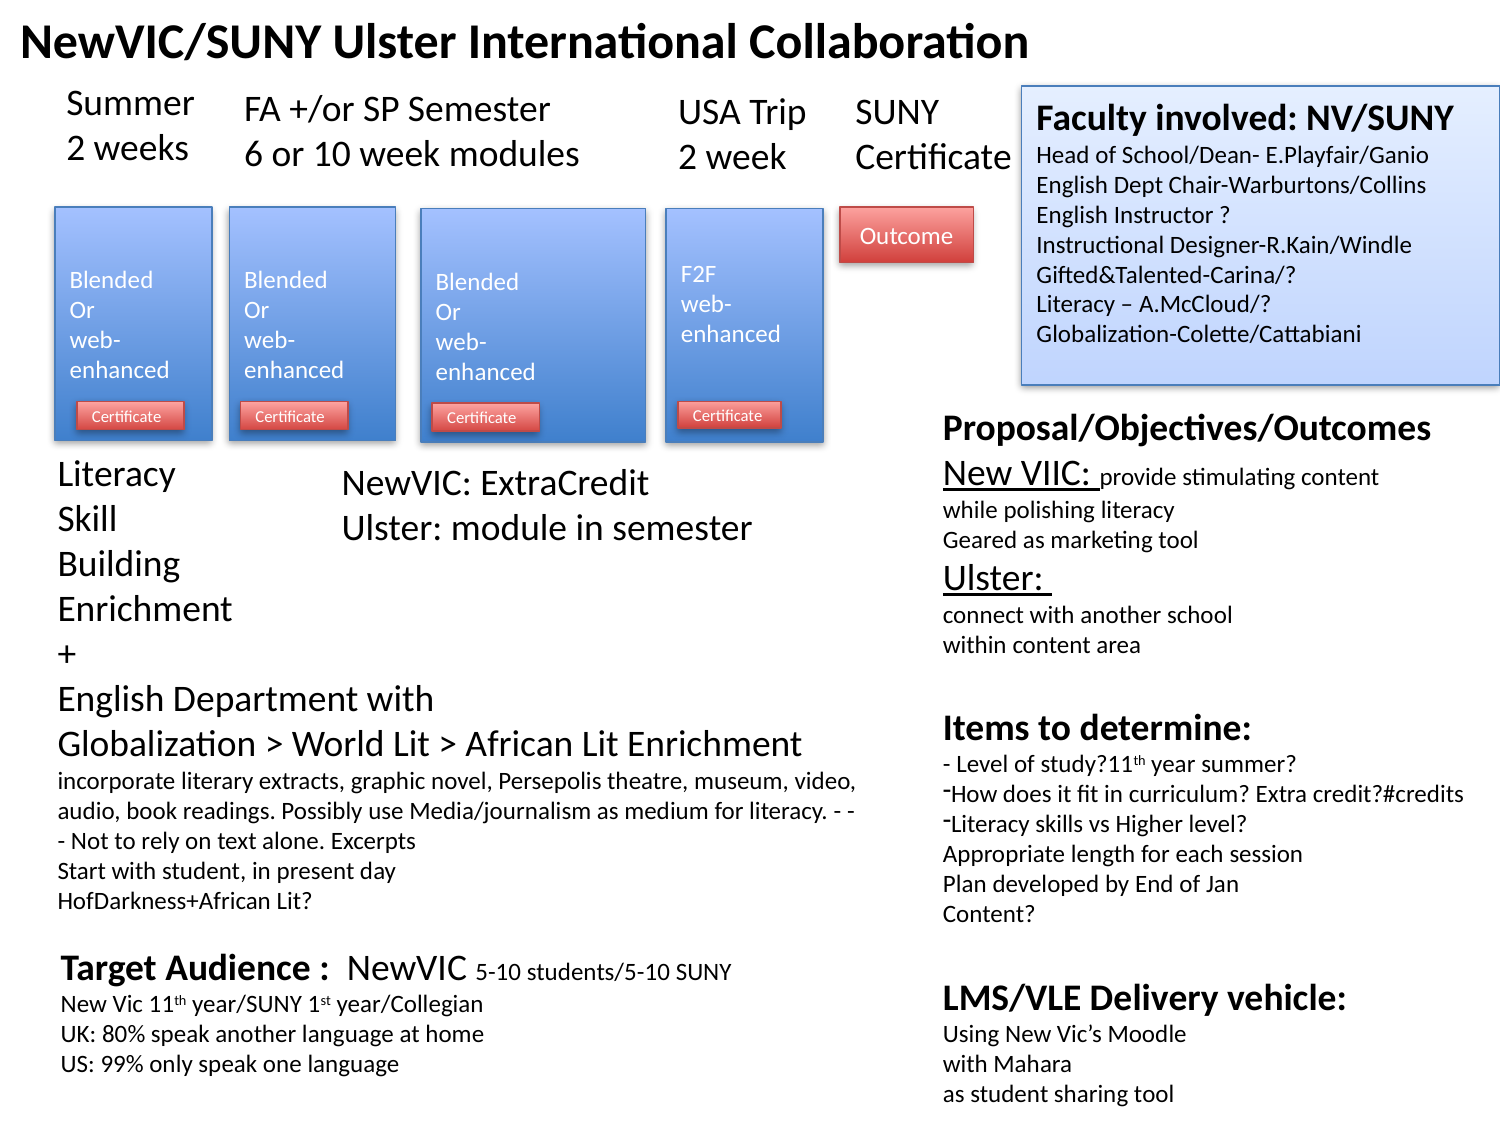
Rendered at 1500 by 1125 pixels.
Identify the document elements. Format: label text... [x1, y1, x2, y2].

text_box Summer 2 weeks [51, 76, 219, 176]
text_box Blended Or web-enhanced [54, 206, 213, 441]
text_box SUNY Certificate [840, 79, 1027, 184]
text_box Outcome [839, 206, 974, 263]
text_box Blended Or web- enhanced [229, 206, 396, 441]
text_box NewVIC: ExtraCredit Ulster: module in semester [326, 450, 785, 556]
text_box F2F web- enhanced [665, 208, 824, 442]
text_box Certificate [431, 402, 540, 432]
text_box USA Trip 2 week [663, 79, 828, 185]
text_box Faculty involved: NV/SUNY Head of School/Dean- E.Playfair/Ganio English Dept Chair-Warburtons/Collins English Instructor ? Instructional Designer-R.Kain/Windle Gifted&Talented-Carina/? Literacy – A.McCloud/? Globalization-Colette/Cattabiani [1021, 85, 1500, 386]
text_box NewVIC/SUNY Ulster International Collaboration [5, 0, 1046, 76]
text_box Literacy Skill Building Enrichment + English Department with Globalization > World Lit > African Lit Enrichment incorporate literary extracts, graphic novel, Persepolis theatre, museum, video, audio, book readings. Possibly use Media/journalism as medium for literacy. - - - Not to rely on text alone. Excerpts Start with student, in present day HofDarkness+African Lit? [42, 442, 882, 982]
text_box Blended Or web- enhanced [420, 208, 646, 443]
text_box Certificate [240, 401, 349, 430]
text_box Target Audience : NewVIC 5-10 students/5-10 SUNY New Vic 11th year/SUNY 1st year/Collegian UK: 80% speak another language at home US: 99% only speak one language [45, 935, 748, 1085]
text_box FA +/or SP Semester 6 or 10 week modules [229, 76, 689, 182]
text_box Certificate [76, 401, 185, 430]
text_box Certificate [677, 401, 782, 429]
text_box Proposal/Objectives/Outcomes New VIIC: provide stimulating content while polishing literacy Geared as marketing tool Ulster: connect with another school within content area Items to determine: - Level of study?11th year summer? How does it fit in curriculum? Extra credit?#credits Literacy skills vs Higher level? Appropriate length for each session Plan developed by End of Jan Content? LMS/VLE Delivery vehicle: Using New Vic’s Moodle with Mahara as student sharing tool [928, 395, 1481, 1125]
